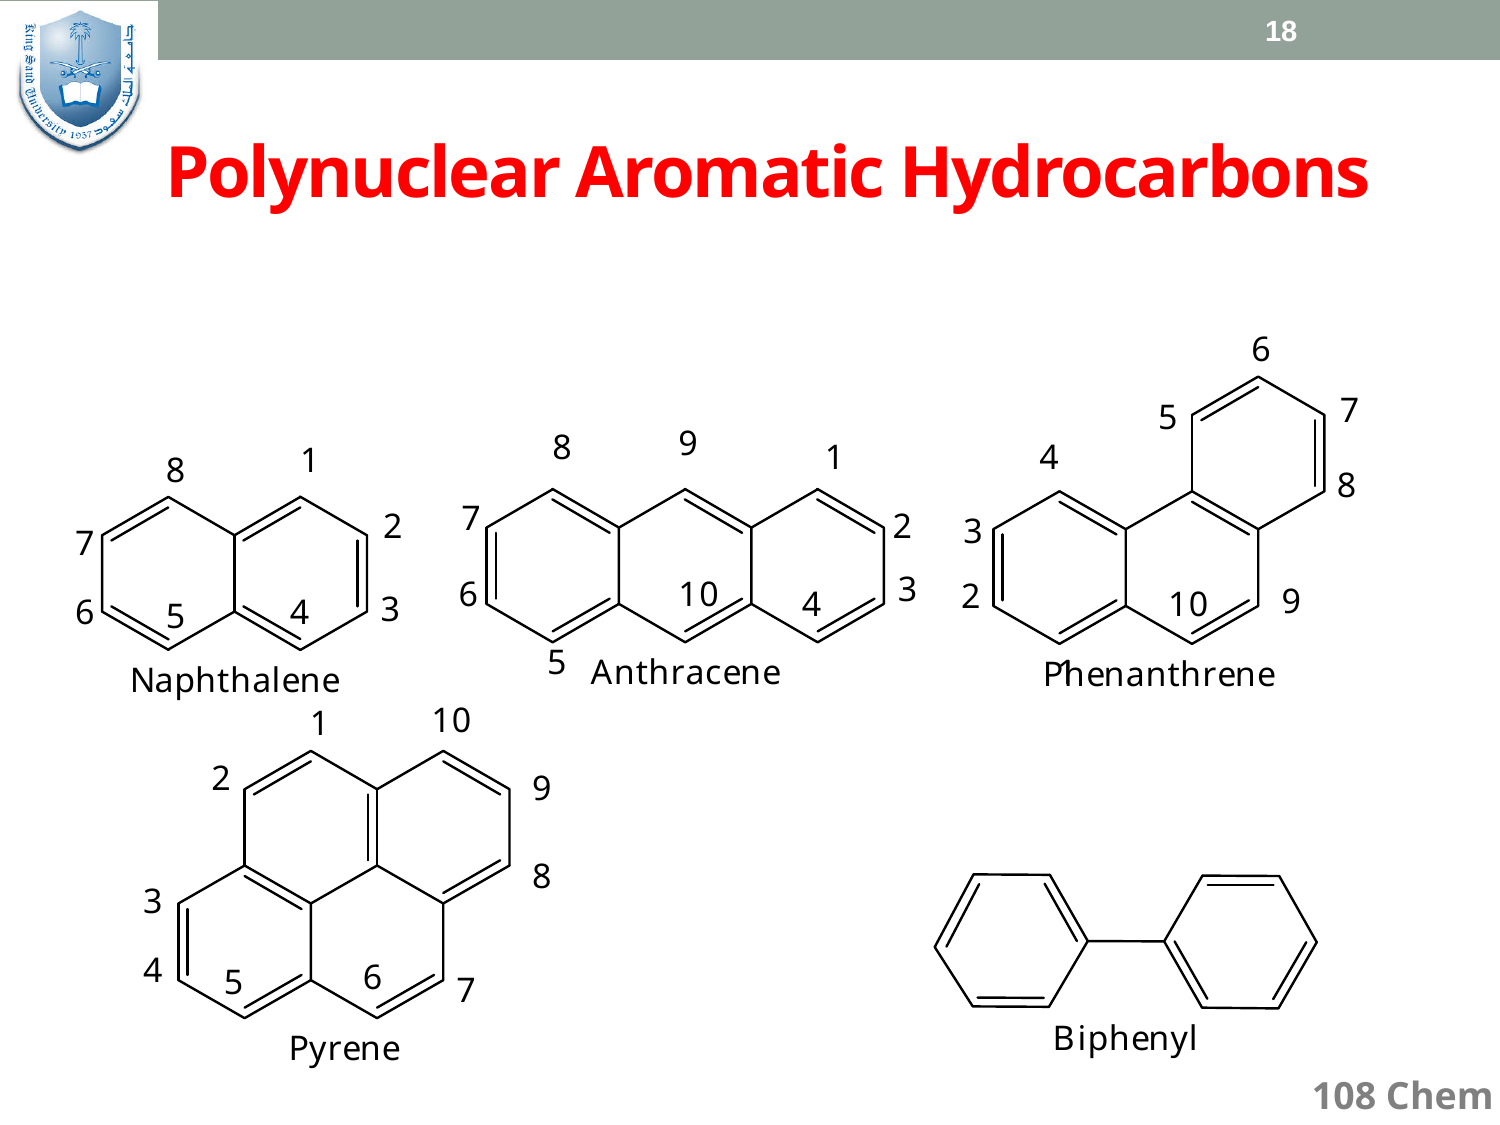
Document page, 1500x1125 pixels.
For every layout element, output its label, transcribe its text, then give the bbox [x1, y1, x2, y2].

title Polynuclear Aromatic Hydrocarbons [150, 87, 1500, 250]
text_box 108 Chem [1297, 1064, 1500, 1125]
picture [0, 1, 159, 160]
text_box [74, 335, 1361, 1069]
slide_number 18 [1250, 3, 1425, 57]
